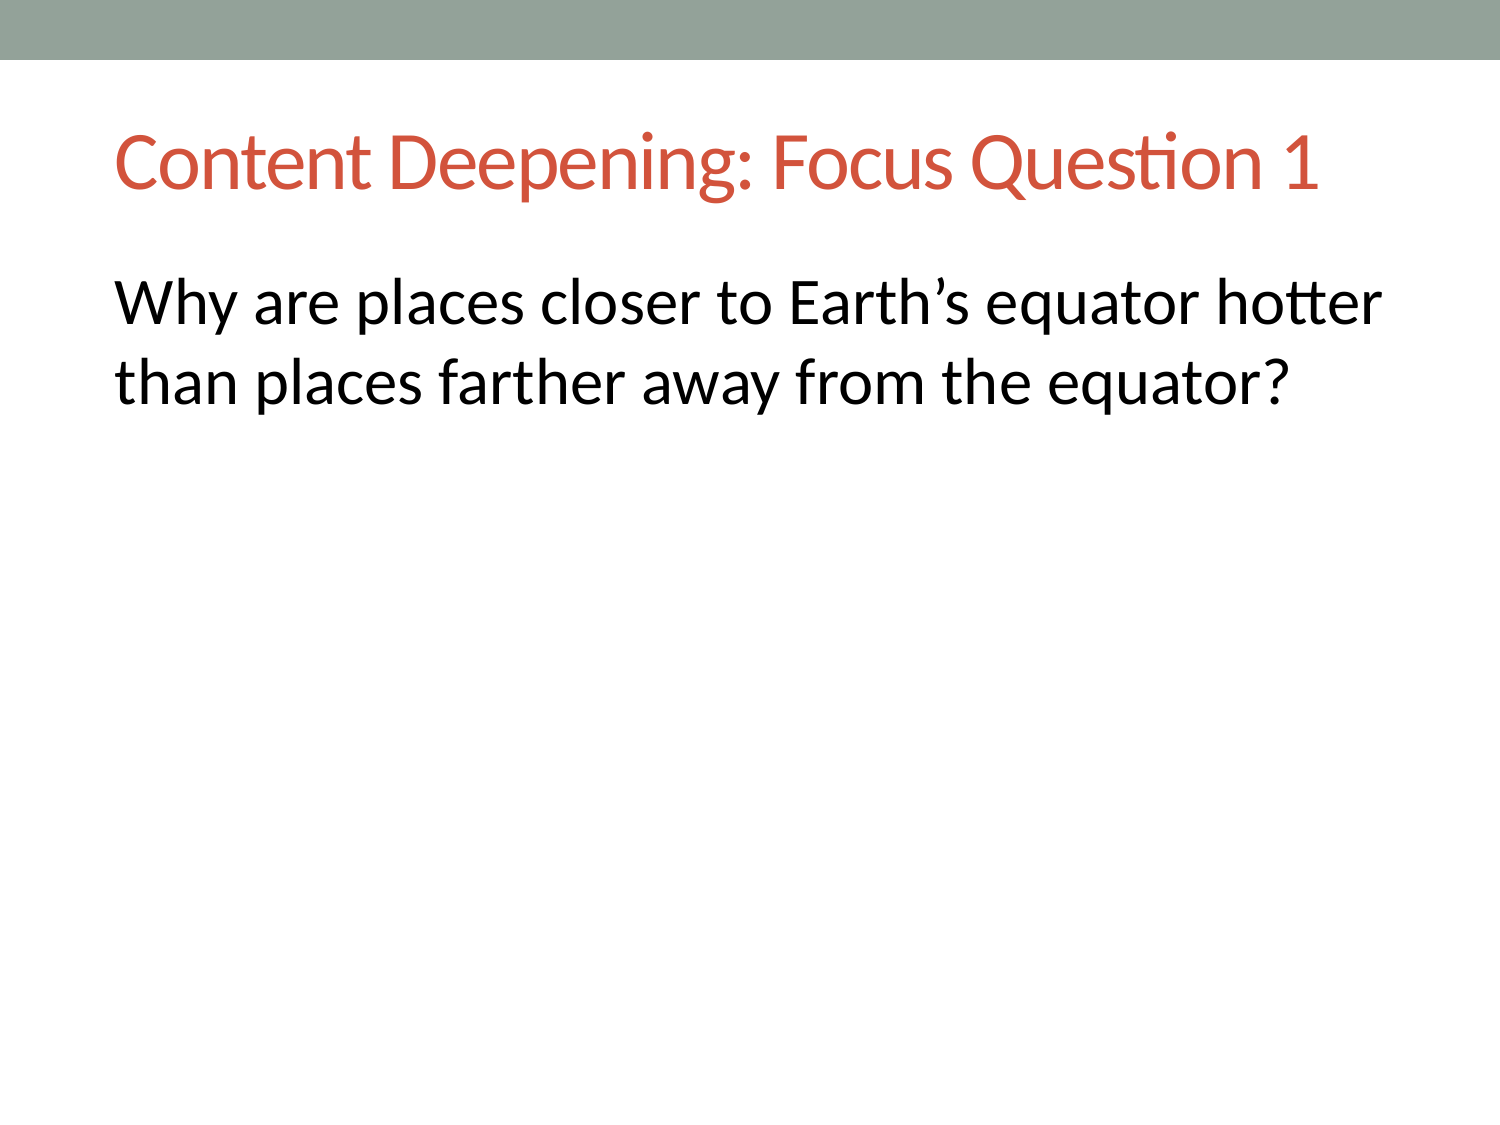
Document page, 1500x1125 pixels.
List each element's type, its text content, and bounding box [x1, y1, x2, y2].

title Content Deepening: Focus Question 1 [99, 75, 1425, 238]
list Why are places closer to Earth’s equator hotter than places farther away from the equator? [99, 249, 1425, 988]
